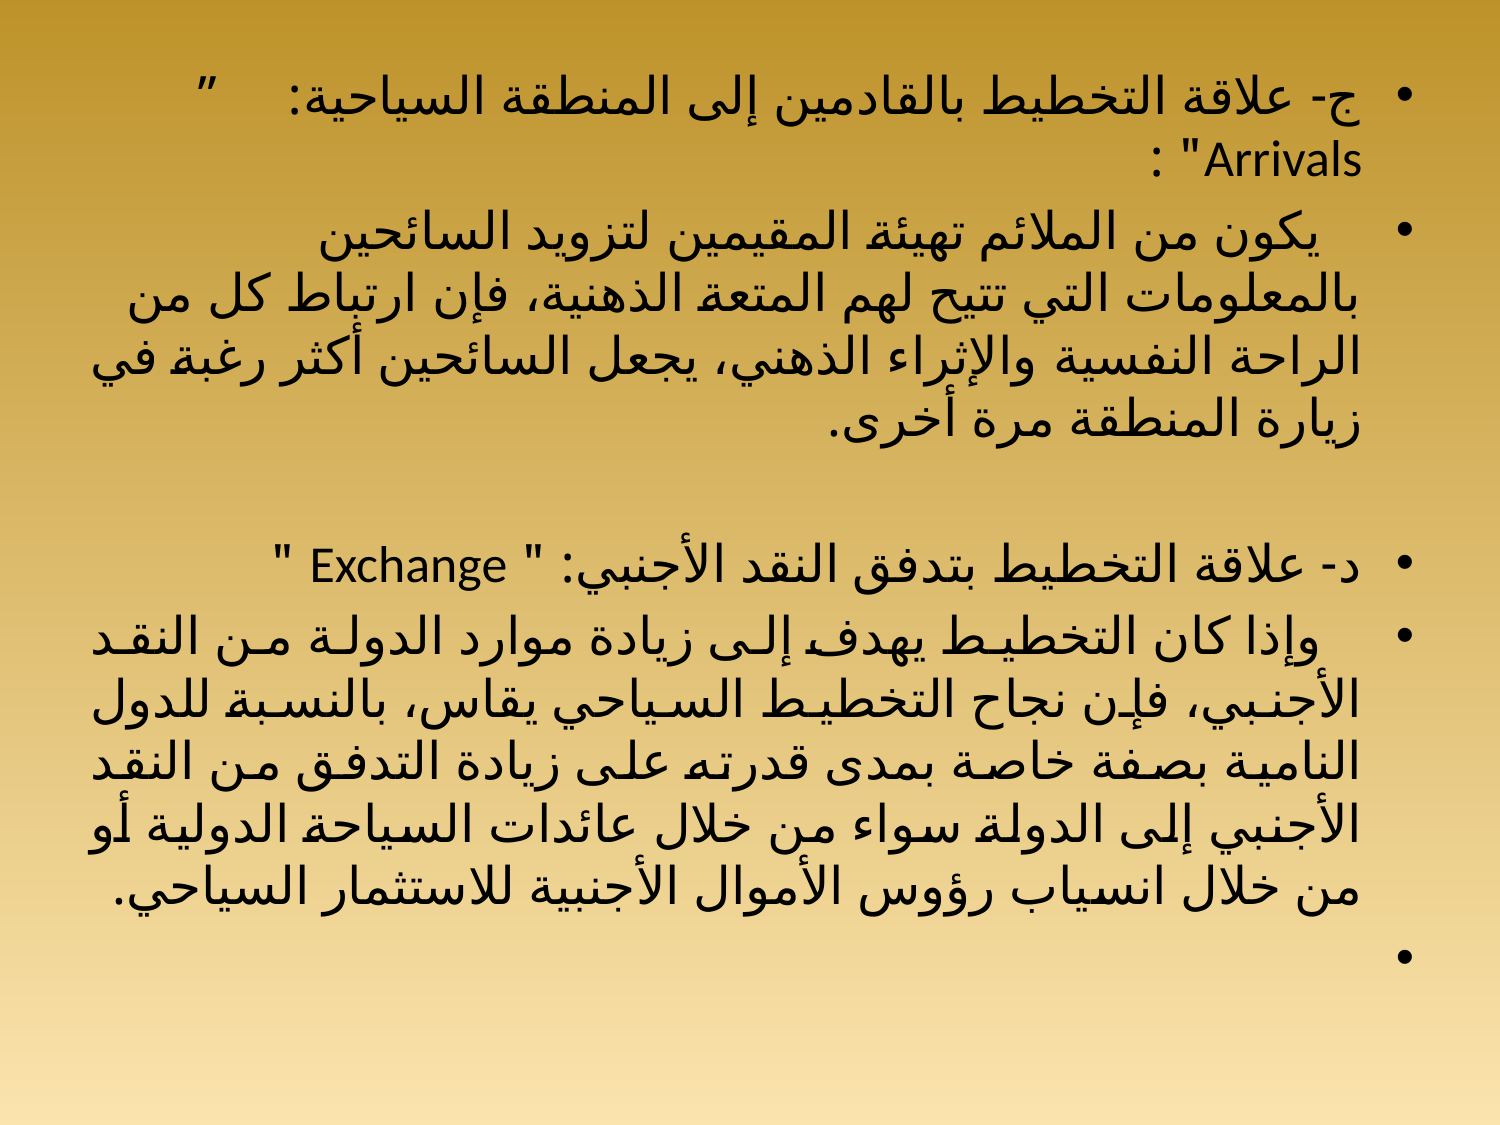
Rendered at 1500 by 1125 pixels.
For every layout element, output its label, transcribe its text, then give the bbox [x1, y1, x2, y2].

list ج- علاقة التخطيط بالقادمين إلى المنطقة السياحية: ” Arrivals" : يكون من الملائم تهيئة المقيمين لتزويد السائحين بالمعلومات التي تتيح لهم المتعة الذهنية، فإن ارتباط كل من الراحة النفسية والإثراء الذهني، يجعل السائحين أكثر رغبة في زيارة المنطقة مرة أخرى. د- علاقة التخطيط بتدفق النقد الأجنبي: " Exchange " وإذا كان التخطيط يهدف إلى زيادة موارد الدولة من النقد الأجنبي، فإن نجاح التخطيط السياحي يقاس، بالنسبة للدول النامية بصفة خاصة بمدى قدرته على زيادة التدفق من النقد الأجنبي إلى الدولة سواء من خلال عائدات السياحة الدولية أو من خلال انسياب رؤوس الأموال الأجنبية للاستثمار السياحي. [75, 54, 1425, 1005]
